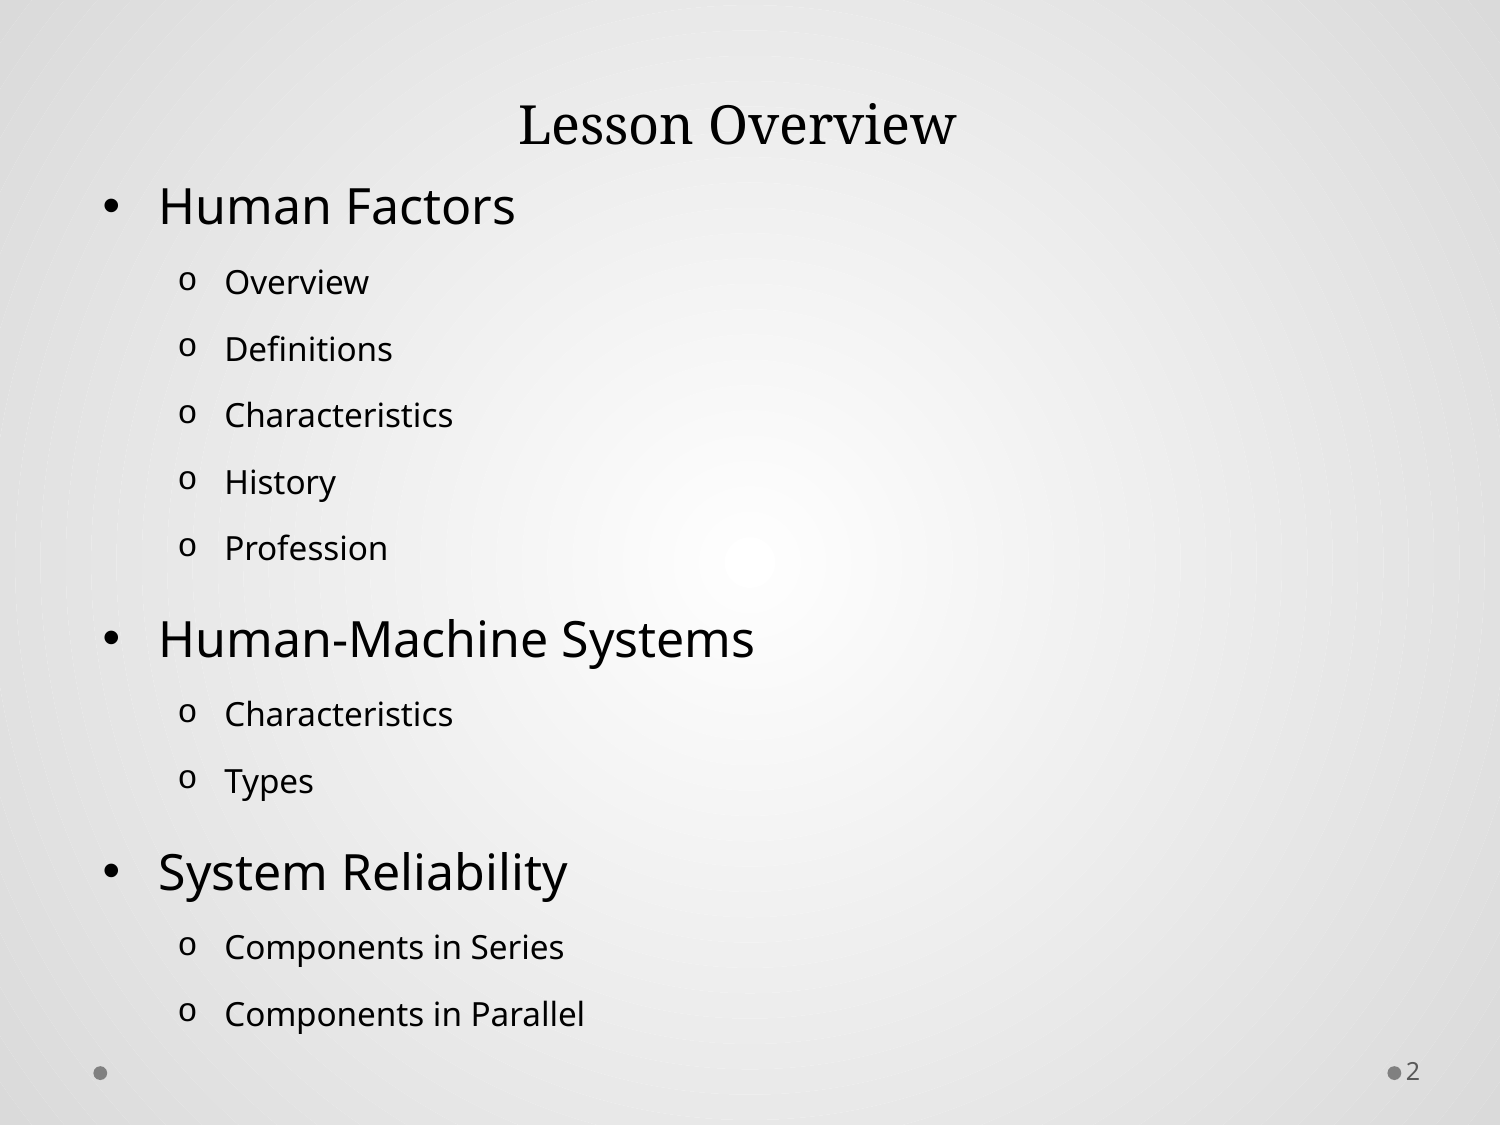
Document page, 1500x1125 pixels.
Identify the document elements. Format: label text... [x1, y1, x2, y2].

title Lesson Overview [62, 62, 1413, 163]
list Human Factors Overview Definitions Characteristics History Profession Human-Machine Systems Characteristics Types System Reliability Components in Series Components in Parallel [87, 137, 1438, 1113]
slide_number 2 [1401, 1042, 1494, 1103]
